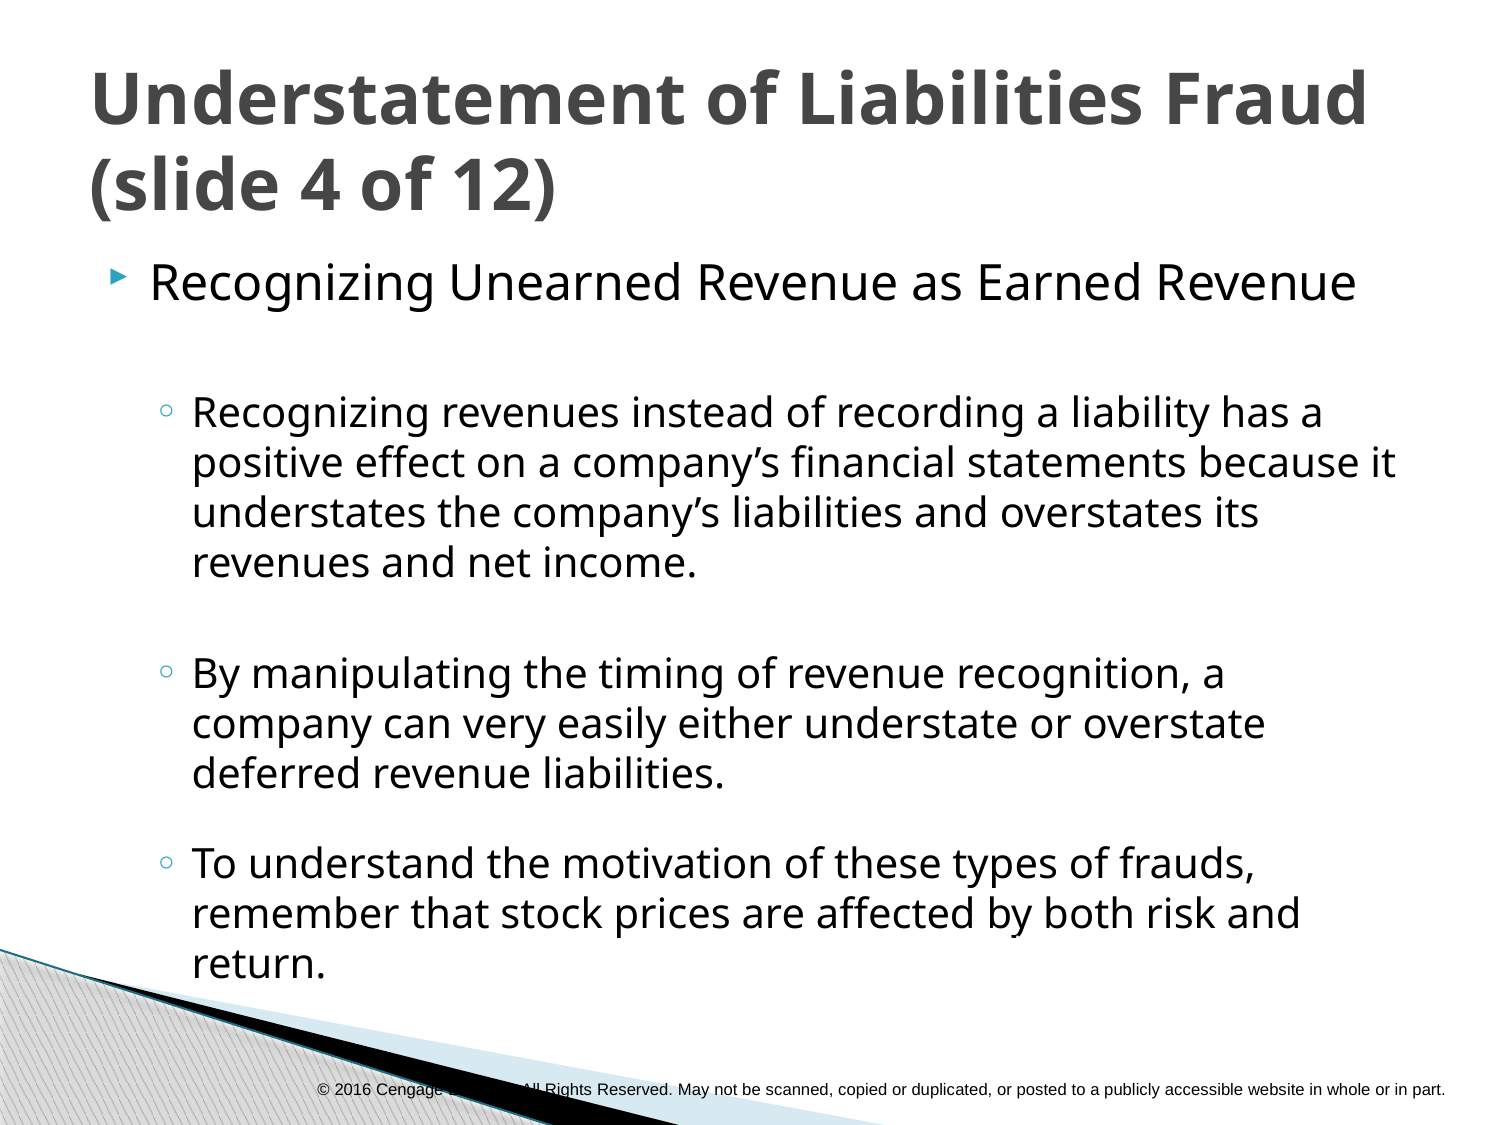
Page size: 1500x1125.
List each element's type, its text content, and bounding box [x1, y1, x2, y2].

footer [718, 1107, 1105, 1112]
text_box © 2016 Cengage Learning. All Rights Reserved. May not be scanned, copied or duplicated, or posted to a publicly accessible website in whole or in part. [37, 1018, 1463, 1107]
title Understatement of Liabilities Fraud (slide 4 of 12) [75, 45, 1425, 233]
list Recognizing Unearned Revenue as Earned Revenue Recognizing revenues instead of recording a liability has a positive effect on a company’s financial statements because it understates the company’s liabilities and overstates its revenues and net income. By manipulating the timing of revenue recognition, a company can very easily either understate or overstate deferred revenue liabilities. To understand the motivation of these types of frauds, remember that stock prices are affected by both risk and return. [75, 243, 1425, 986]
